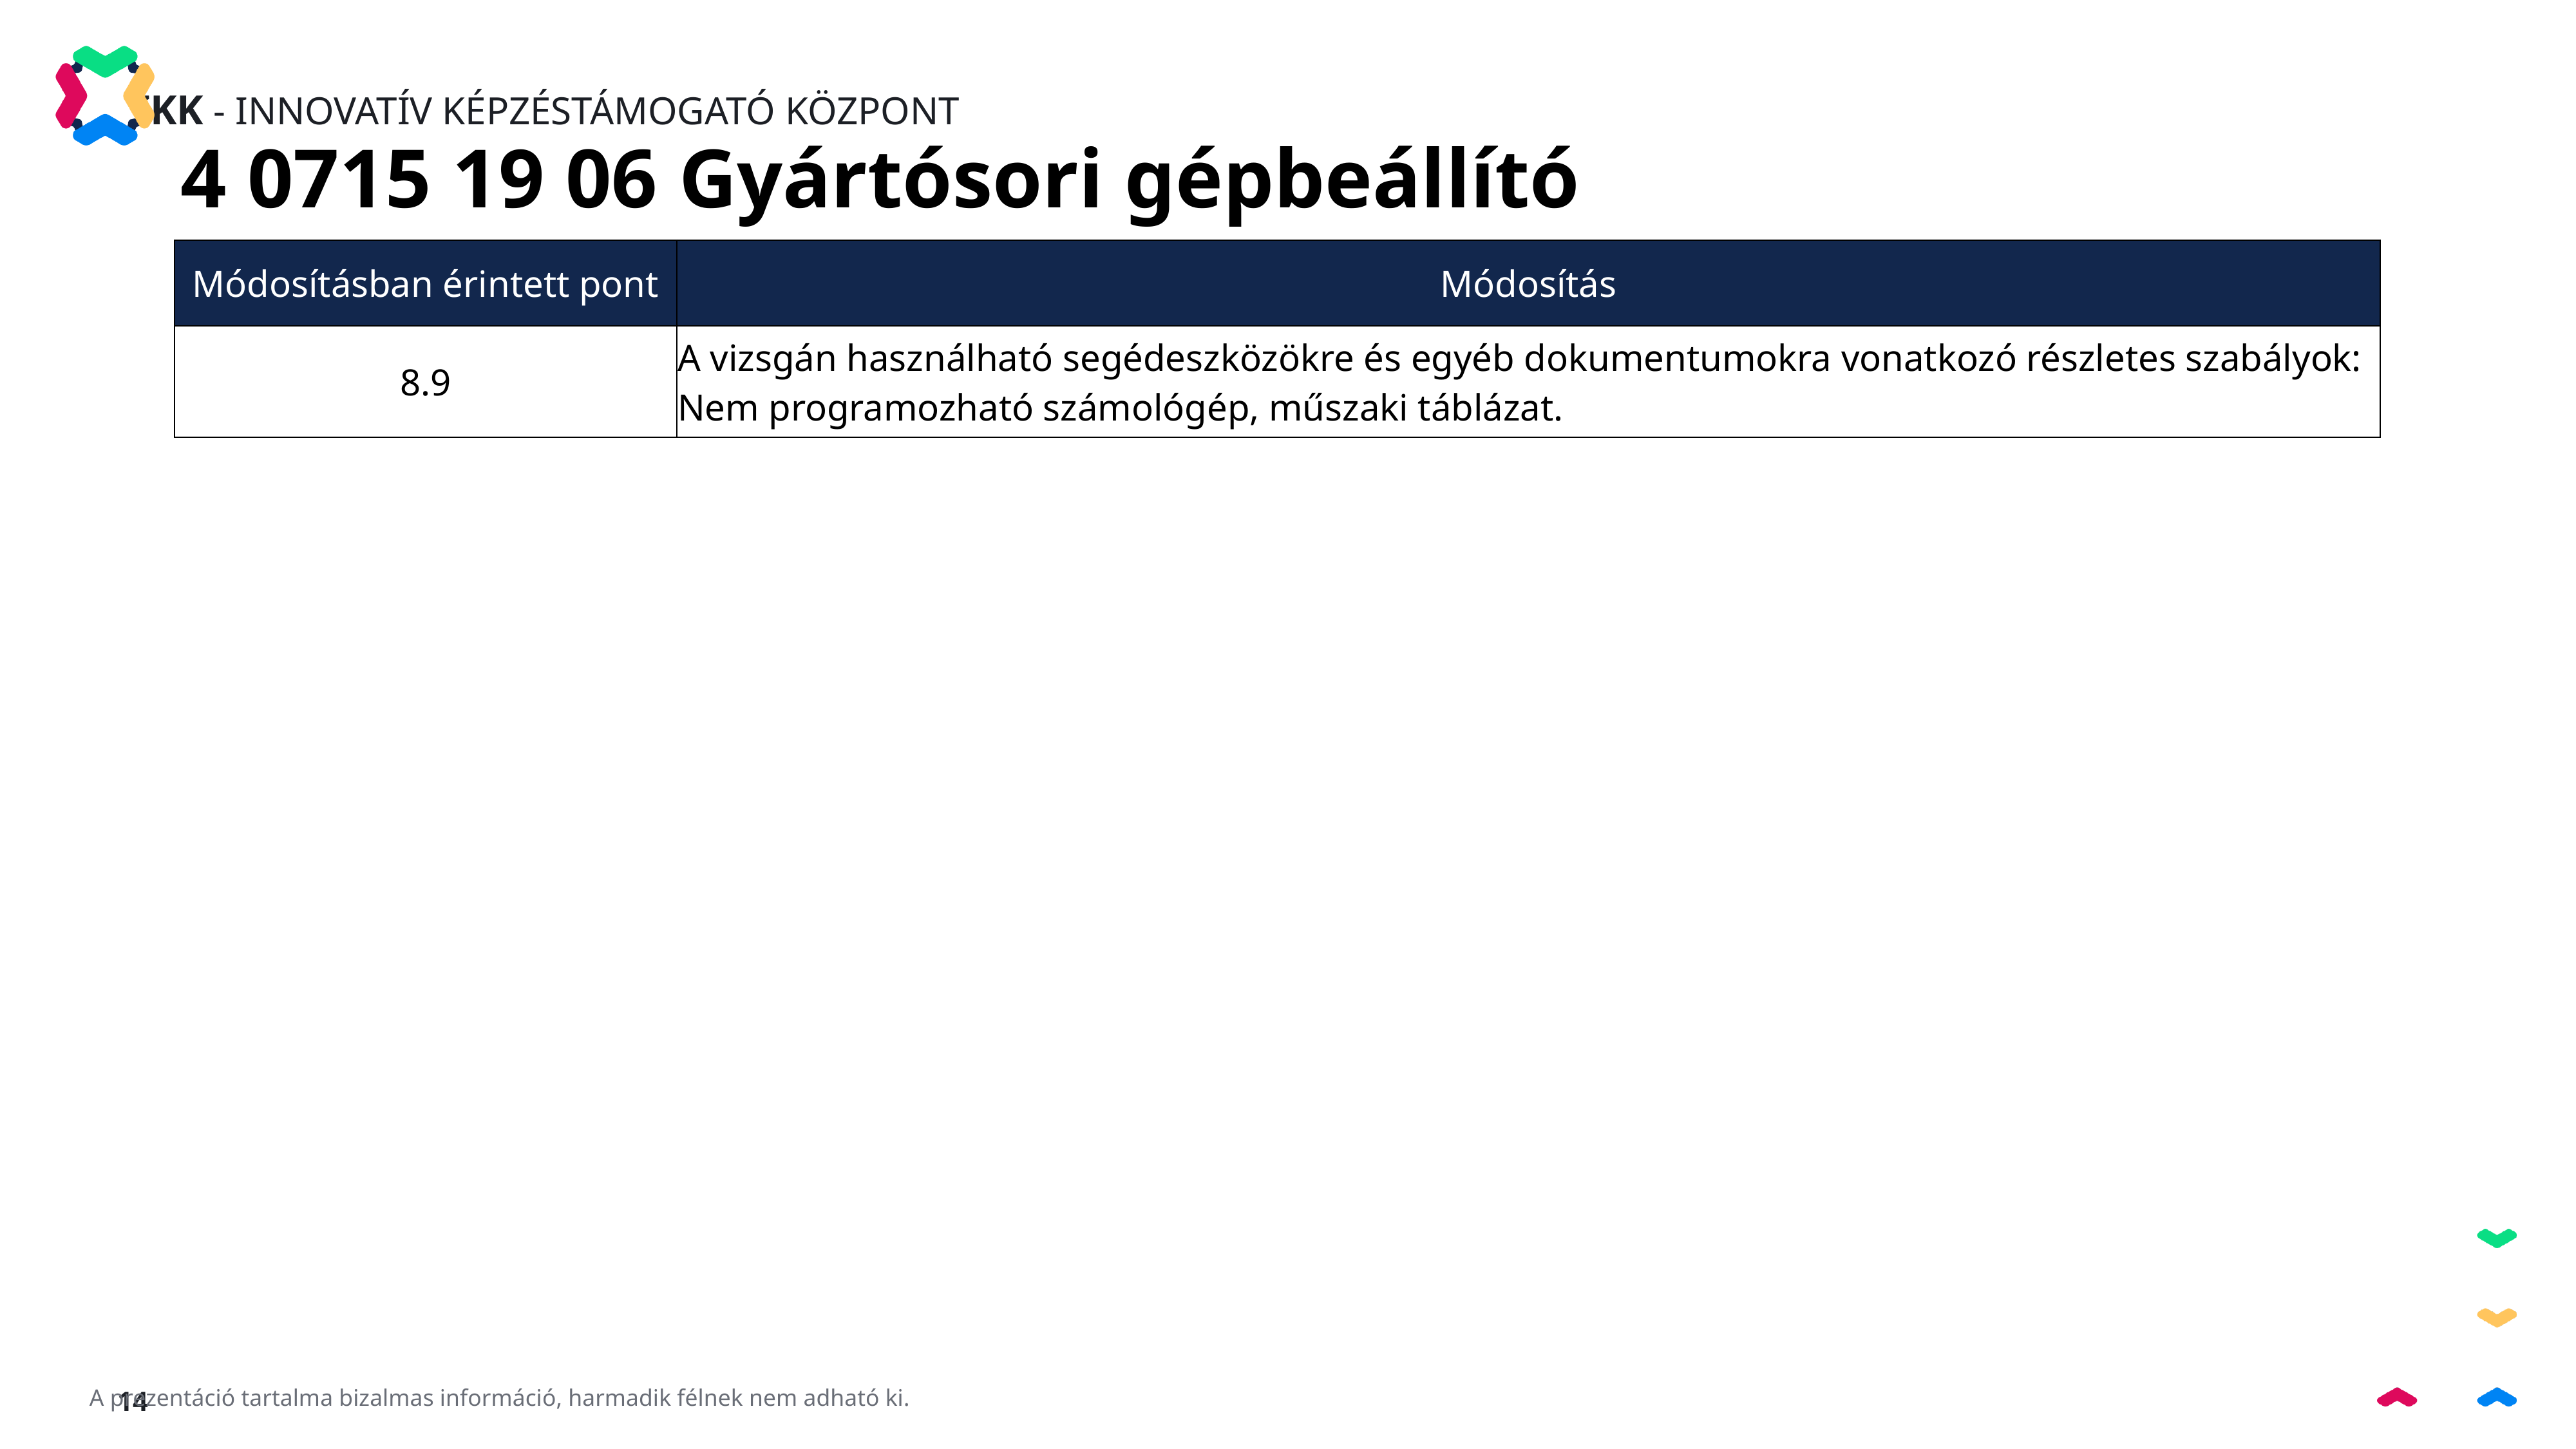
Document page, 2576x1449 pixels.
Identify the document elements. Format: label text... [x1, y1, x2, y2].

table_cell 8.9 [175, 327, 676, 437]
picture [55, 46, 155, 146]
table_header Módosítás [677, 241, 2380, 325]
list 4 0715 19 06 Gyártósori gépbeállító [180, 127, 2298, 222]
table_header Módosításban érintett pont [175, 241, 676, 325]
table_cell A vizsgán használható segédeszközökre és egyéb dokumentumokra vonatkozó részletes szabályok: Nem programozható számológép, műszaki táblázat. [677, 327, 2380, 437]
picture [2377, 1229, 2517, 1406]
